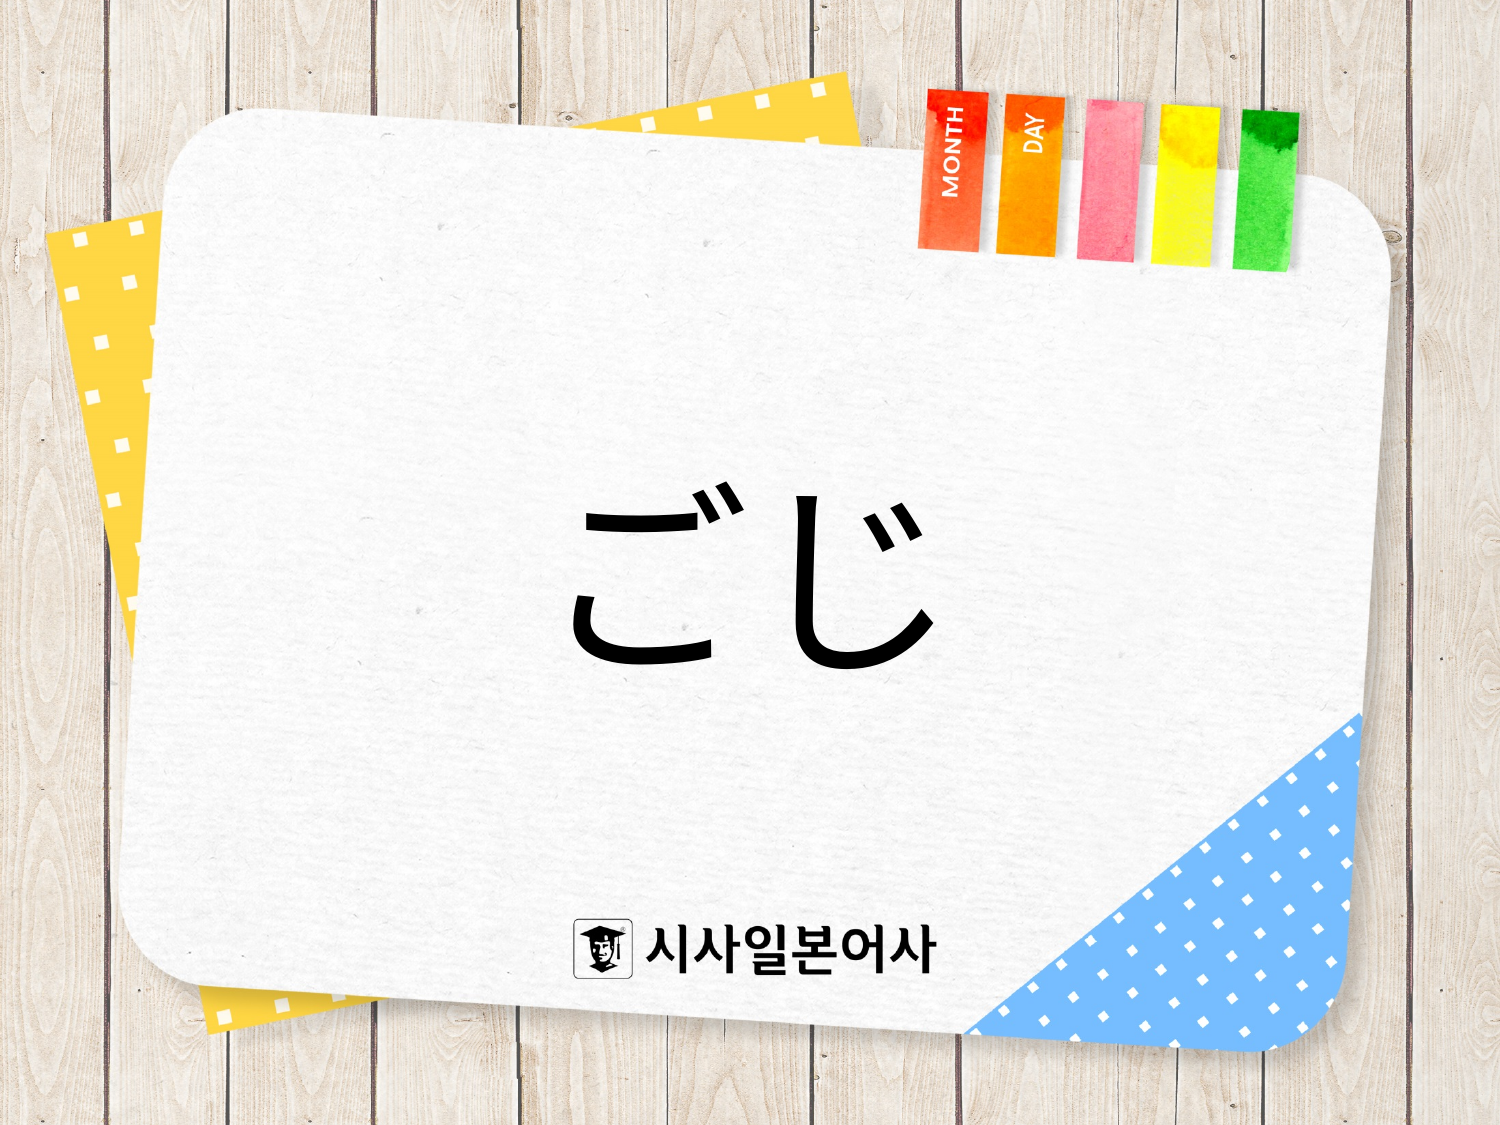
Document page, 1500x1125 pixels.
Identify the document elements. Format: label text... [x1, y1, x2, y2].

title ごじ [75, 338, 1425, 811]
picture [0, 0, 1500, 1125]
